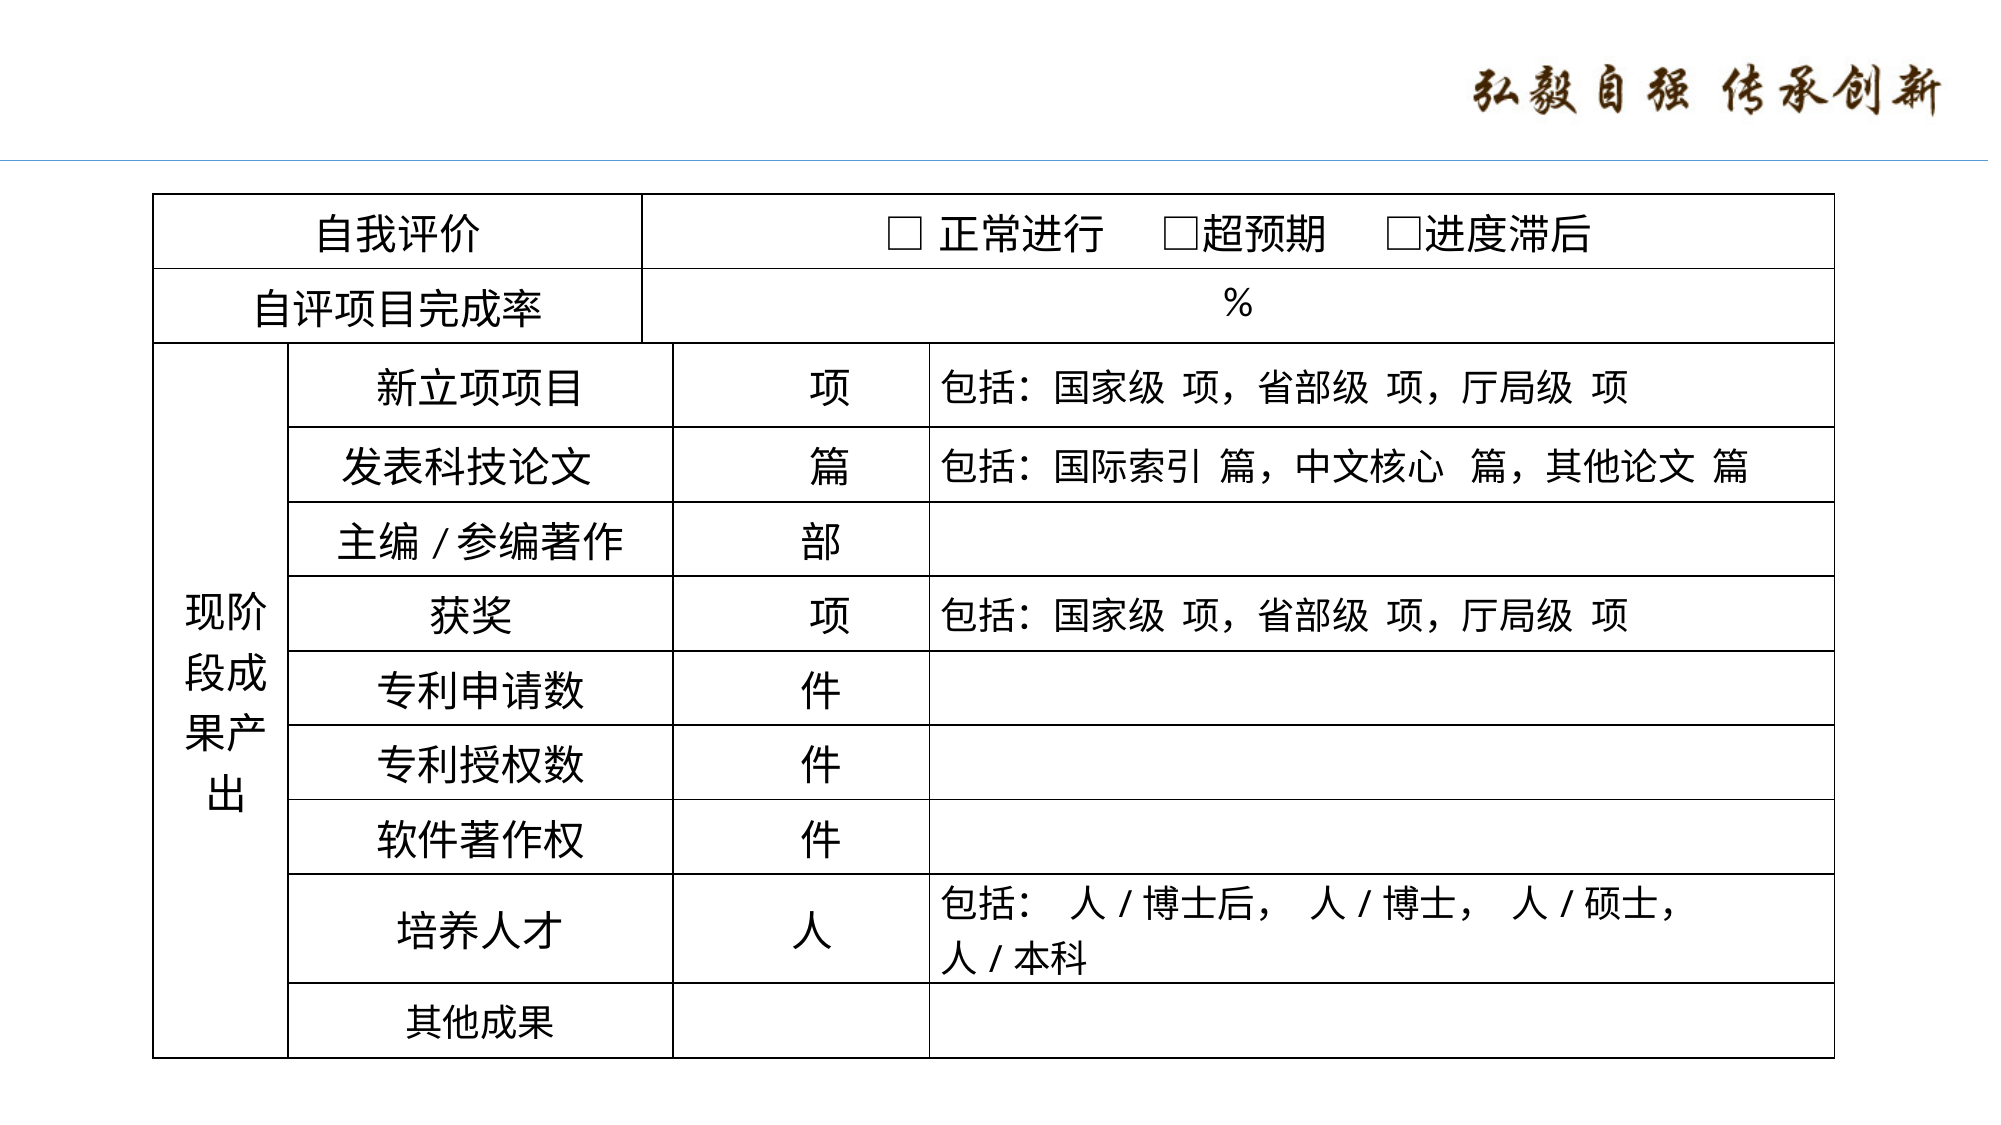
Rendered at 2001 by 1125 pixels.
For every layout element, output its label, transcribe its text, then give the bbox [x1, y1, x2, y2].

table_cell 件 [674, 800, 929, 873]
table_cell 篇 [674, 428, 929, 501]
picture [1443, 24, 1988, 160]
table_cell 自评项目完成率 [154, 269, 641, 342]
table_cell 件 [674, 652, 929, 724]
table_cell 新立项项目 [289, 344, 672, 426]
table_cell 专利授权数 [289, 726, 672, 799]
table_cell [930, 800, 1834, 873]
table_cell [674, 984, 929, 1057]
table_cell [930, 984, 1834, 1057]
table_cell 其他成果 [289, 984, 672, 1057]
table_cell 人 [674, 875, 929, 982]
table_cell 件 [674, 726, 929, 799]
table_cell [930, 652, 1834, 724]
table_header □正常进行 □超预期 □进度滞后 [643, 195, 1834, 268]
table_cell 培养人才 [289, 875, 672, 982]
table_cell 包括：国家级 项，省部级 项，厅局级 项 [930, 344, 1834, 426]
table_cell 项 [674, 344, 929, 426]
table_cell 主编/参编著作 [289, 503, 672, 575]
table_cell 专利申请数 [289, 652, 672, 724]
table_cell 现阶段成果产出 [154, 344, 287, 1057]
table_cell 获奖 [289, 577, 672, 650]
table_header 自我评价 [154, 195, 641, 268]
table_cell 部 [674, 503, 929, 575]
table_cell 包括： 人/博士后， 人/博士， 人/硕士， 人/本科 [930, 875, 1834, 982]
table_cell 项 [674, 577, 929, 650]
table_cell 包括：国际索引 篇，中文核心 篇，其他论文 篇 [930, 428, 1834, 501]
table_cell % [643, 269, 1834, 342]
table_cell [930, 503, 1834, 575]
table_cell 发表科技论文 [289, 428, 672, 501]
table_cell 软件著作权 [289, 800, 672, 873]
table_cell [930, 726, 1834, 799]
table_cell 包括：国家级 项，省部级 项，厅局级 项 [930, 577, 1834, 650]
